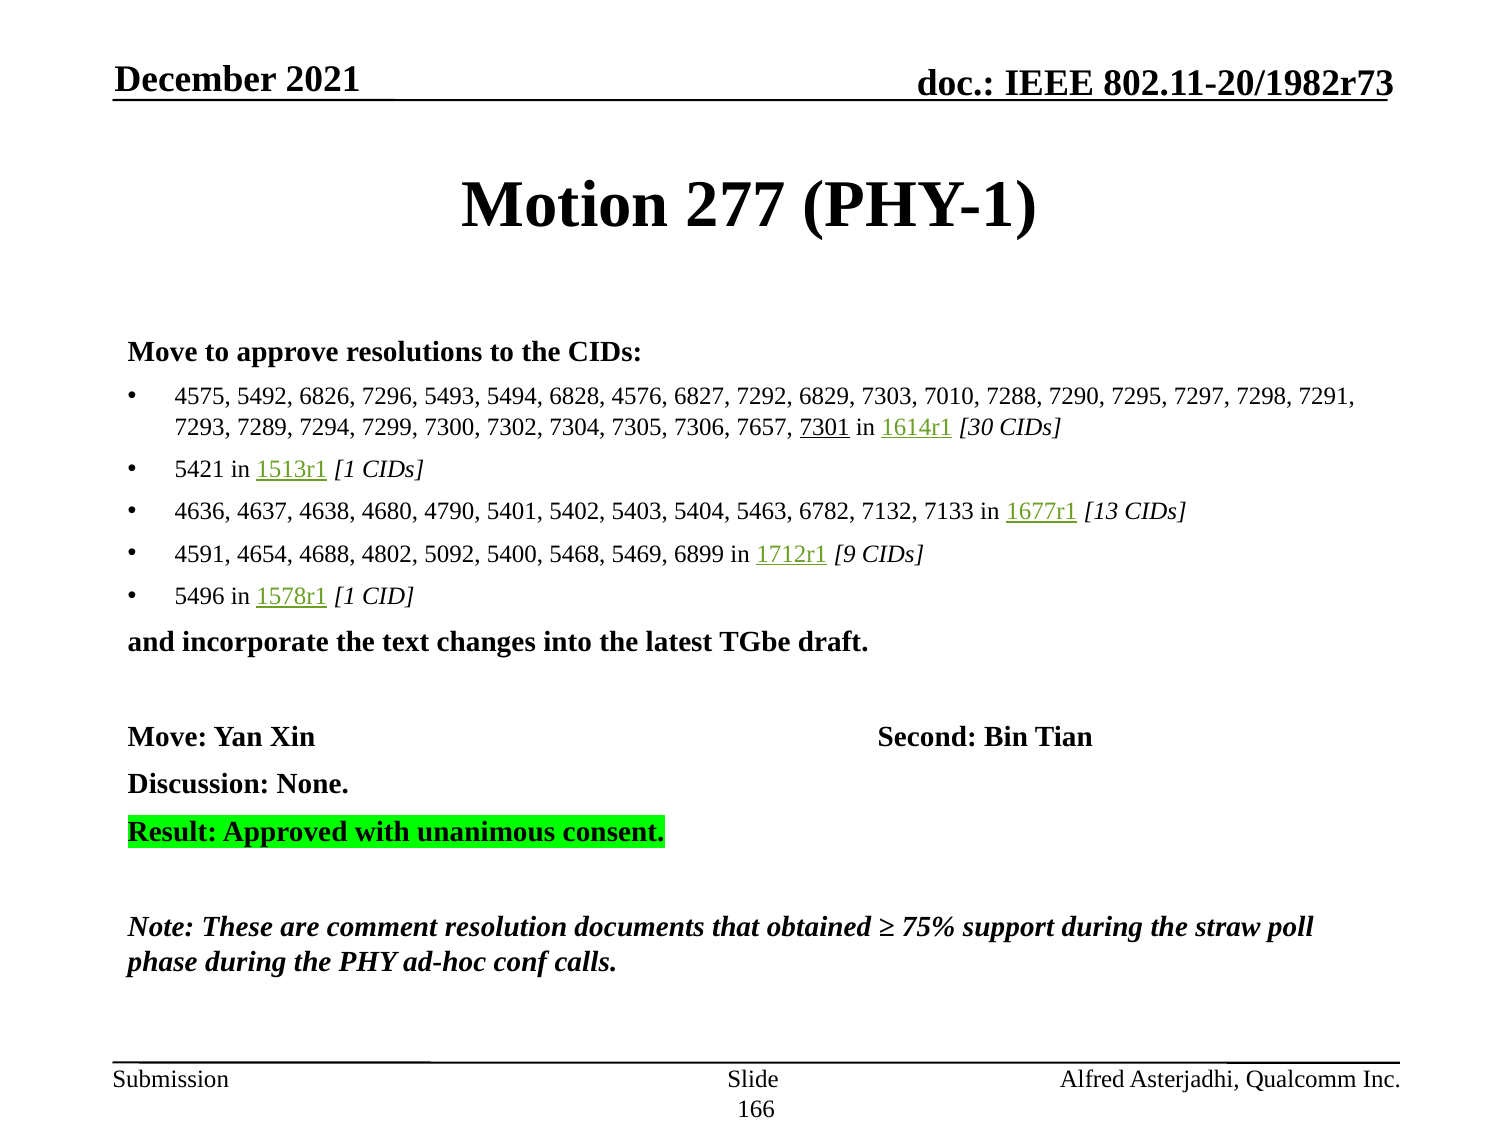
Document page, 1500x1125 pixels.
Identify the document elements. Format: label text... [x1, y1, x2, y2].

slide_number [114, 54, 423, 100]
title Motion 277 (PHY-1) [112, 112, 1388, 288]
list Move to approve resolutions to the CIDs: 4575, 5492, 6826, 7296, 5493, 5494, 6828, 4576, 6827, 7292, 6829, 7303, 7010, 7288, 7290, 7295, 7297, 7298, 7291, 7293, 7289, 7294, 7299, 7300, 7302, 7304, 7305, 7306, 7657, 7301 in 1614r1 [30 CIDs] 5421 in 1513r1 [1 CIDs] 4636, 4637, 4638, 4680, 4790, 5401, 5402, 5403, 5404, 5463, 6782, 7132, 7133 in 1677r1 [13 CIDs] 4591, 4654, 4688, 4802, 5092, 5400, 5468, 5469, 6899 in 1712r1 [9 CIDs] 5496 in 1578r1 [1 CID] and incorporate the text changes into the latest TGbe draft. Move: Yan Xin Second: Bin Tian Discussion: None. Result: Approved with unanimous consent. Note: These are comment resolution documents that obtained ≥ 75% support during the straw poll phase during the PHY ad-hoc conf calls. [112, 324, 1388, 1063]
footer Alfred Asterjadhi, Qualcomm Inc. [878, 1061, 1402, 1093]
slide_number Slide 166 [712, 1061, 800, 1123]
